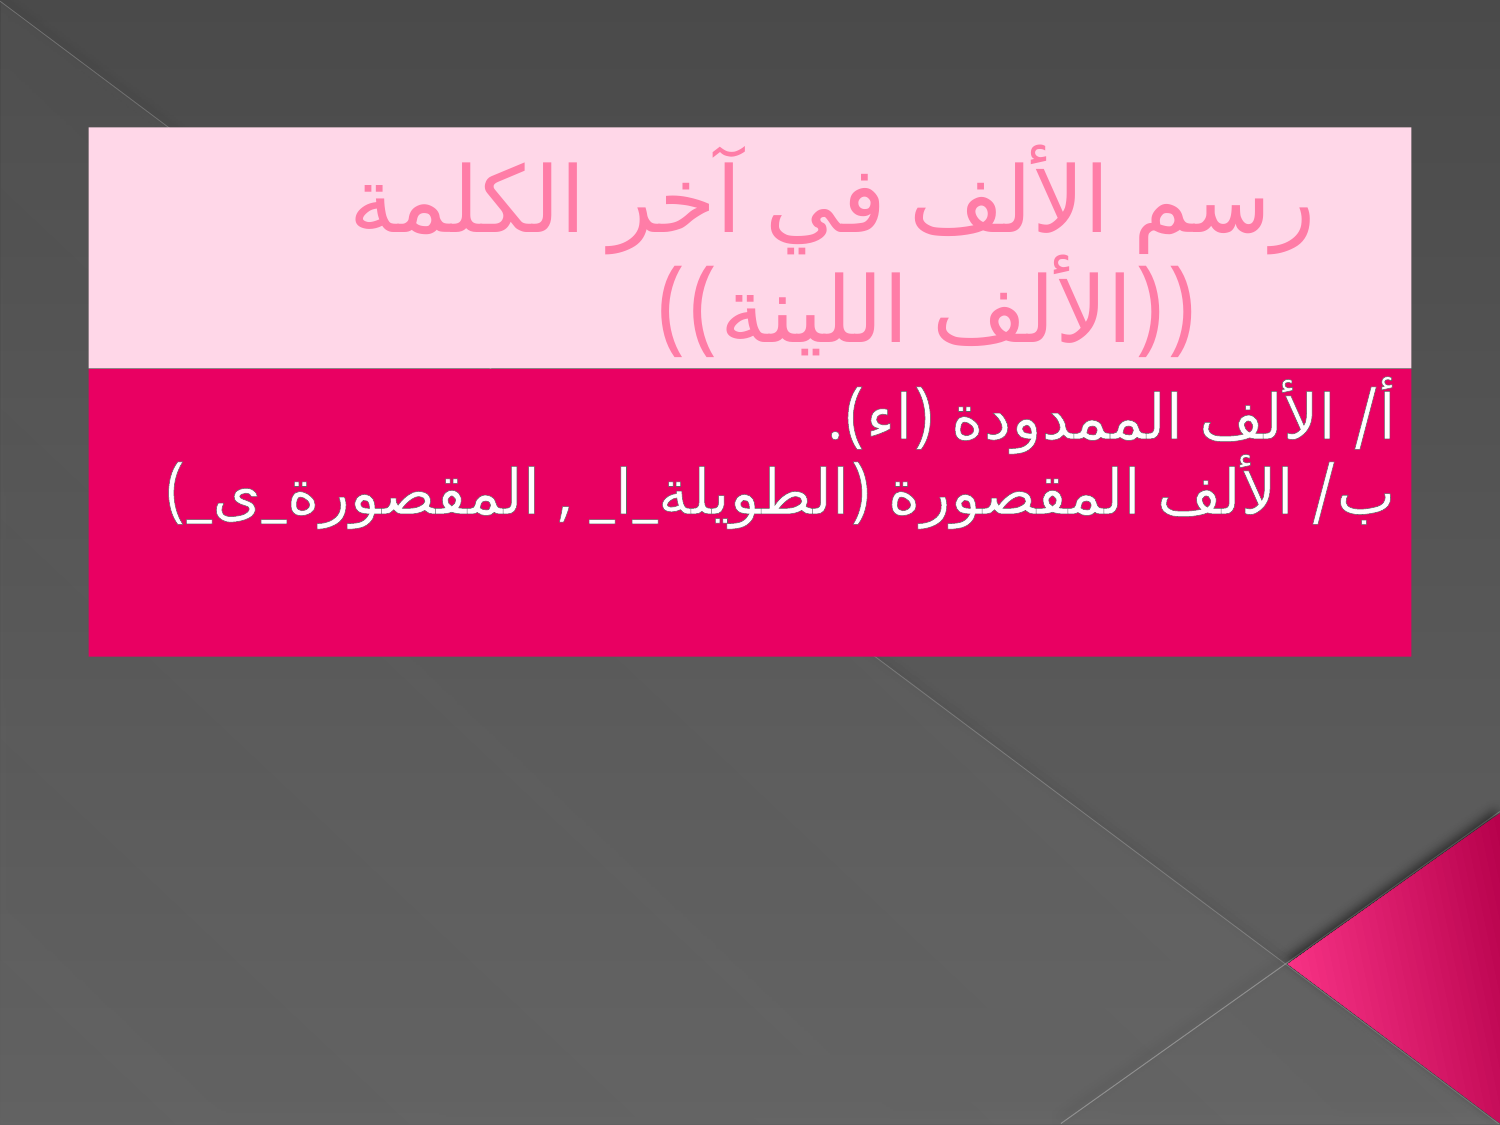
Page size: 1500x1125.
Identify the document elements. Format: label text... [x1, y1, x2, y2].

subtitle أ/ الألف الممدودة (اء). ب/ الألف المقصورة (الطويلة_ا_ , المقصورة_ى_) [88, 369, 1412, 657]
title رسم الألف في آخر الكلمة ((الألف اللينة)) [88, 127, 1412, 369]
